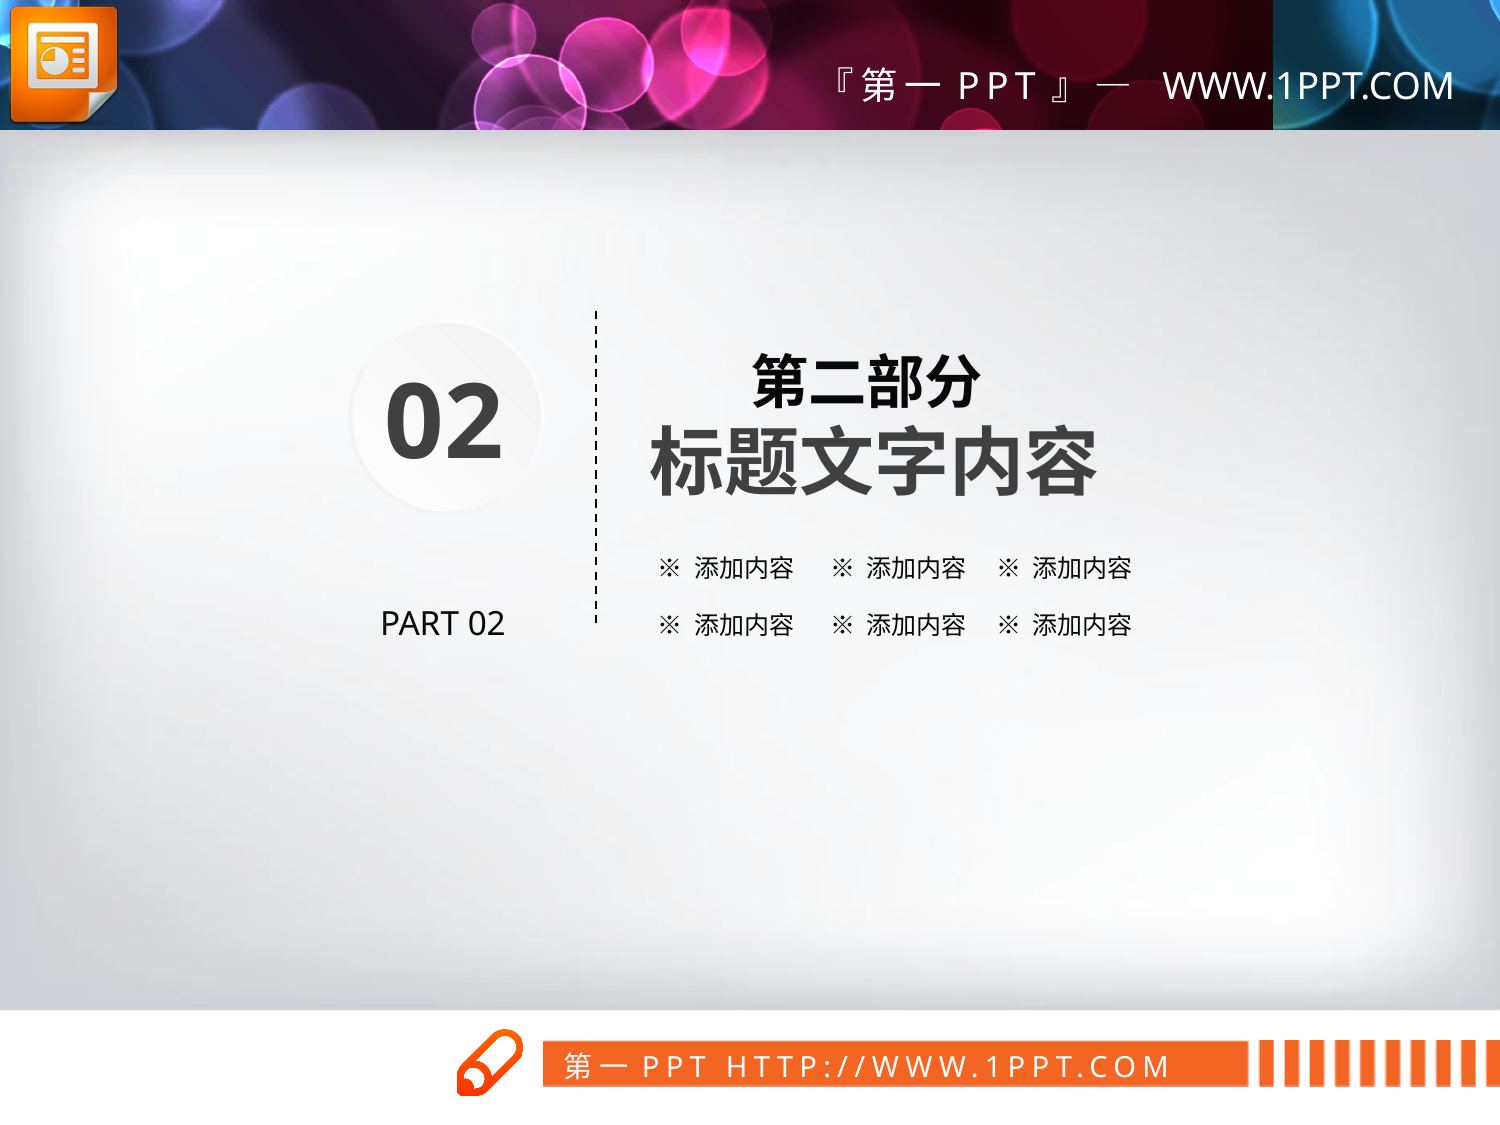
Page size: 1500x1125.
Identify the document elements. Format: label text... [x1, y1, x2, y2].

text_box ※ 添加内容 [647, 547, 817, 588]
text_box ※ 添加内容 [986, 547, 1155, 588]
text_box PART 02 [380, 601, 529, 642]
text_box 第二部分 标题文字内容 [634, 302, 1114, 513]
text_box ※ 添加内容 [820, 604, 982, 645]
text_box ※ 添加内容 [820, 547, 982, 588]
text_box ※ 添加内容 [986, 604, 1148, 645]
text_box ※ 添加内容 [647, 604, 810, 645]
picture [0, 0, 1500, 1012]
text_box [348, 319, 545, 516]
picture [543, 1040, 1500, 1087]
